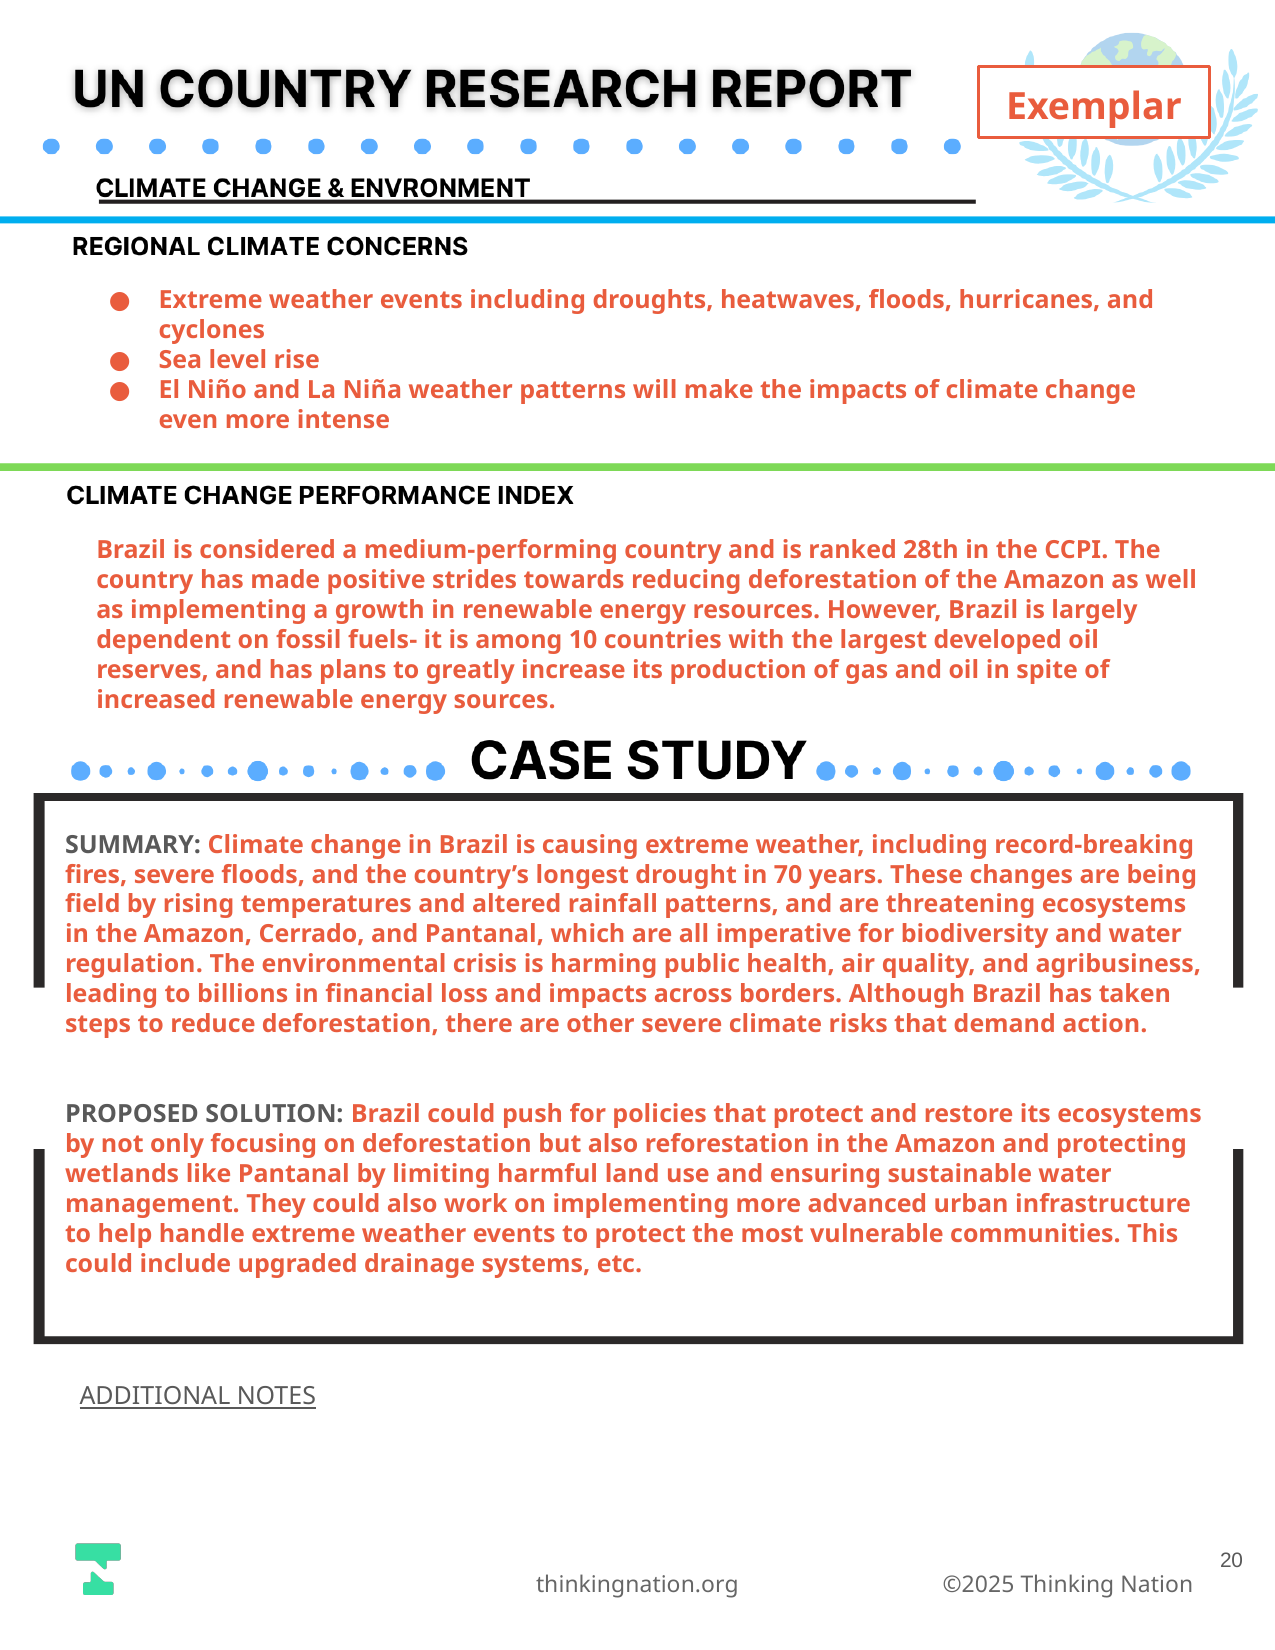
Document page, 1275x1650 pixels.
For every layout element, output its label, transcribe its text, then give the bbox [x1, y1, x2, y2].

text_box Extreme weather events including droughts, heatwaves, floods, hurricanes, and cyclones Sea level rise El Niño and La Niña weather patterns will make the impacts of climate change even more intense [68, 268, 1215, 330]
slide_number ‹#› [1181, 1495, 1258, 1623]
text_box Exemplar [978, 66, 1210, 138]
text_box SUMMARY: Climate change in Brazil is causing extreme weather, including record-breaking fires, severe floods, and the country’s longest drought in 70 years. These changes are being field by rising temperatures and altered rainfall patterns, and are threatening ecosystems in the Amazon, Cerrado, and Pantanal, which are all imperative for biodiversity and water regulation. The environmental crisis is harming public health, air quality, and agribusiness, leading to billions in financial loss and impacts across borders. Although Brazil has taken steps to reduce deforestation, there are other severe climate risks that demand action. PROPOSED SOLUTION: Brazil could push for policies that protect and restore its ecosystems by not only focusing on deforestation but also reforestation in the Amazon and protecting wetlands like Pantanal by limiting harmful land use and ensuring sustainable water management. They could also work on implementing more advanced urban infrastructure to help handle extreme weather events to protect the most vulnerable communities. This could include upgraded drainage systems, etc. [50, 813, 1224, 1320]
text_box ADDITIONAL NOTES [64, 1364, 1211, 1499]
text_box ©2025 Thinking Nation [907, 1553, 1210, 1605]
picture [0, 224, 1275, 1650]
picture [0, 0, 1275, 216]
text_box Brazil is considered a medium-performing country and is ranked 28th in the CCPI. The country has made positive strides towards reducing deforestation of the Amazon as well as implementing a growth in renewable energy resources. However, Brazil is largely dependent on fossil fuels- it is among 10 countries with the largest developed oil reserves, and has plans to greatly increase its production of gas and oil in spite of increased renewable energy sources. [81, 518, 1227, 580]
text_box thinkingnation.org [486, 1553, 789, 1605]
